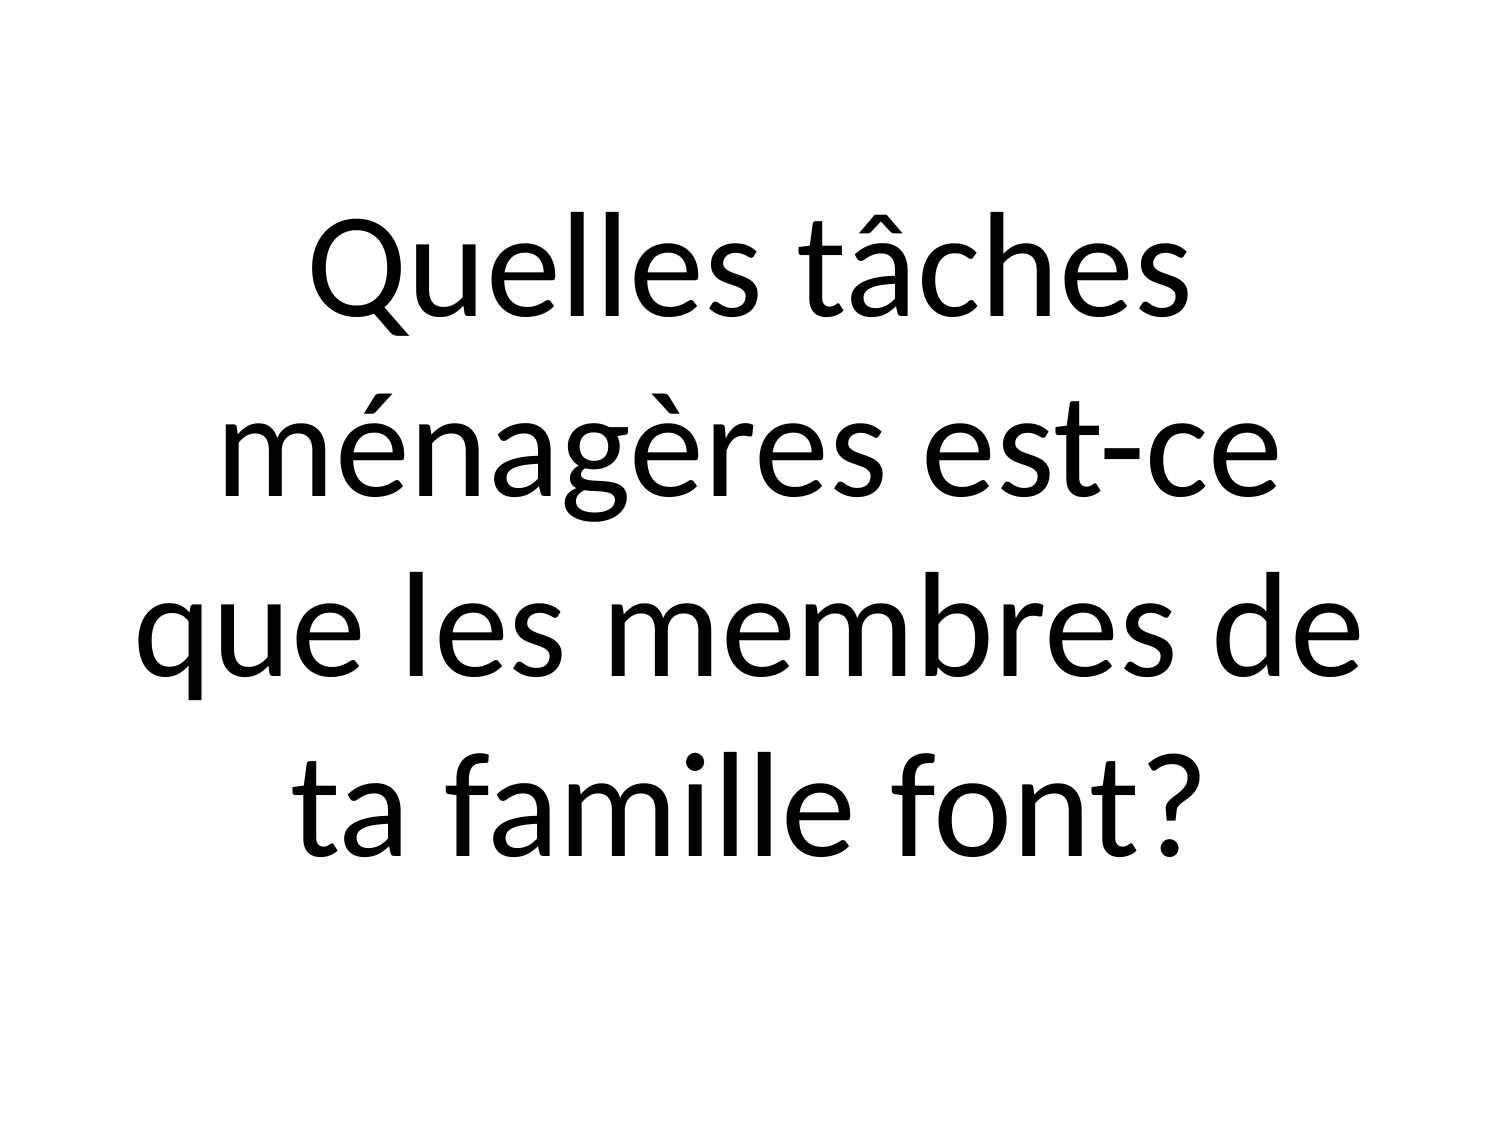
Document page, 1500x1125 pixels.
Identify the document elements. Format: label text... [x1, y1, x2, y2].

title Quelles tâches ménagères est-ce que les membres de ta famille font? [112, 330, 1388, 723]
